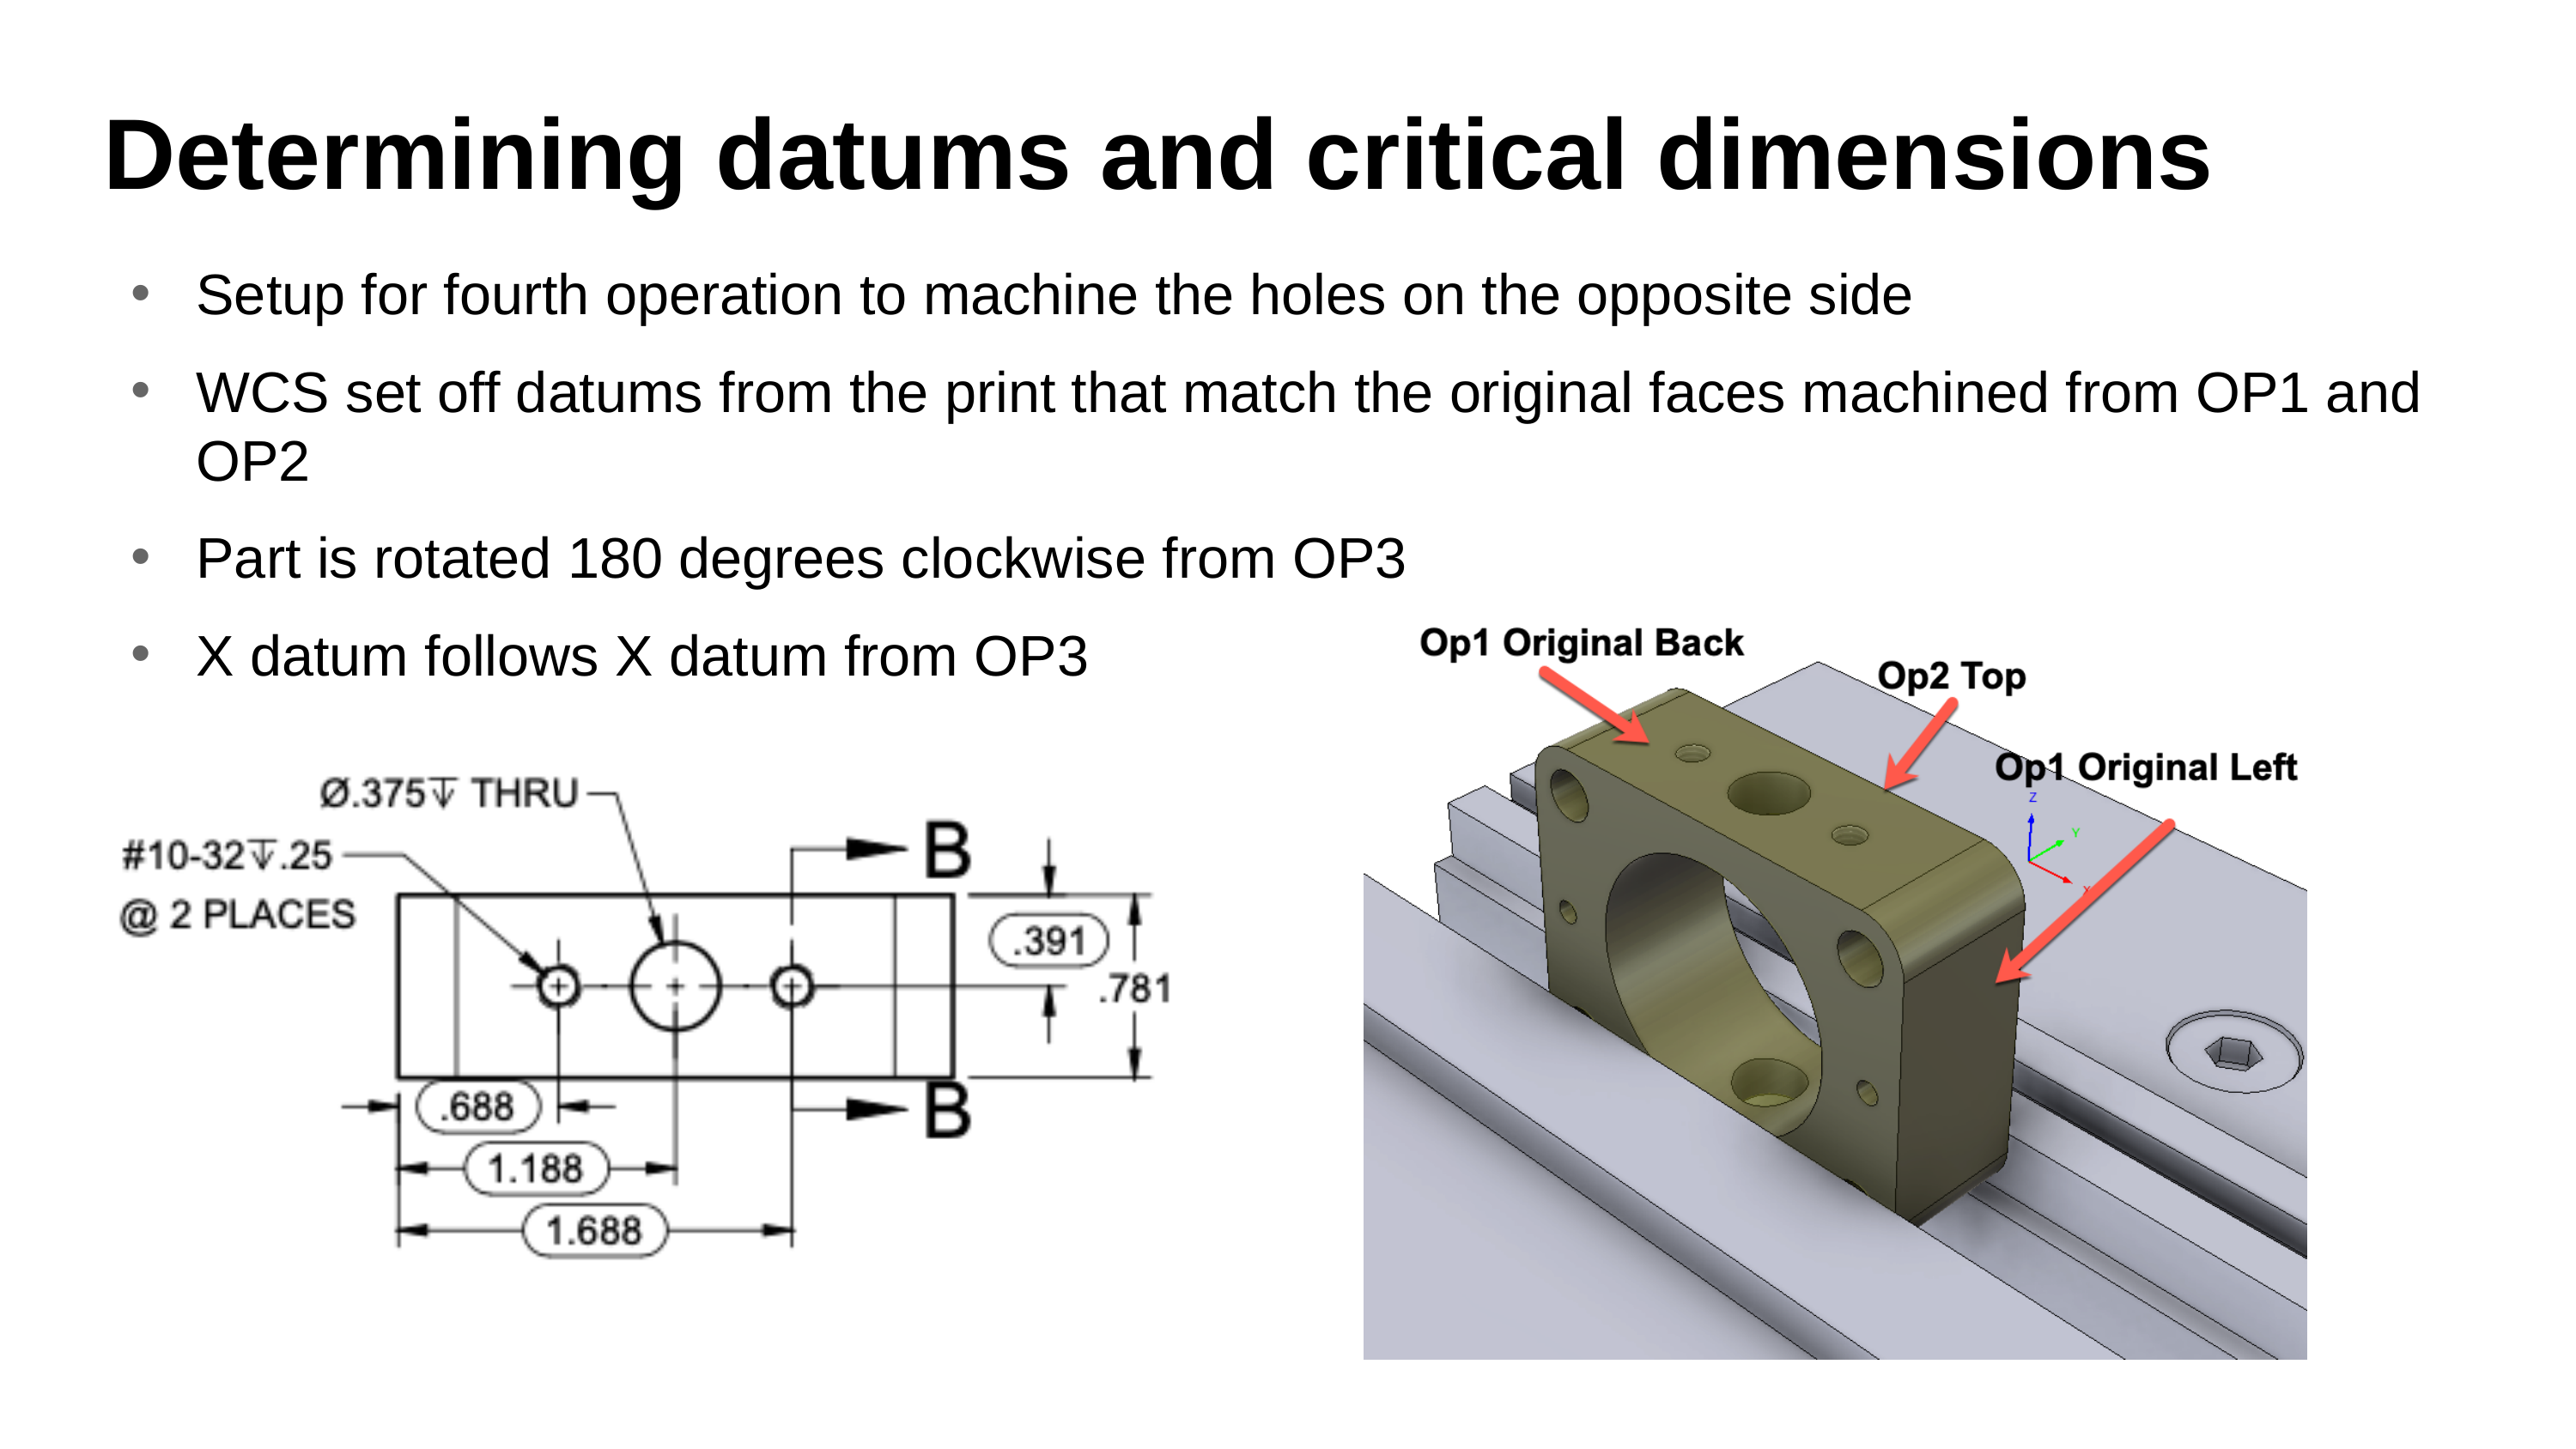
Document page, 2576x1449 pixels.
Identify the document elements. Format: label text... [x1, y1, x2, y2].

title Determining datums and critical dimensions [103, 103, 2473, 345]
picture [0, 745, 1264, 1319]
picture [1364, 608, 2307, 1360]
list Setup for fourth operation to machine the holes on the opposite side WCS set off datums from the print that match the original faces machined from OP1 and OP2 Part is rotated 180 degrees clockwise from OP3 X datum follows X datum from OP3 [66, 258, 2435, 879]
